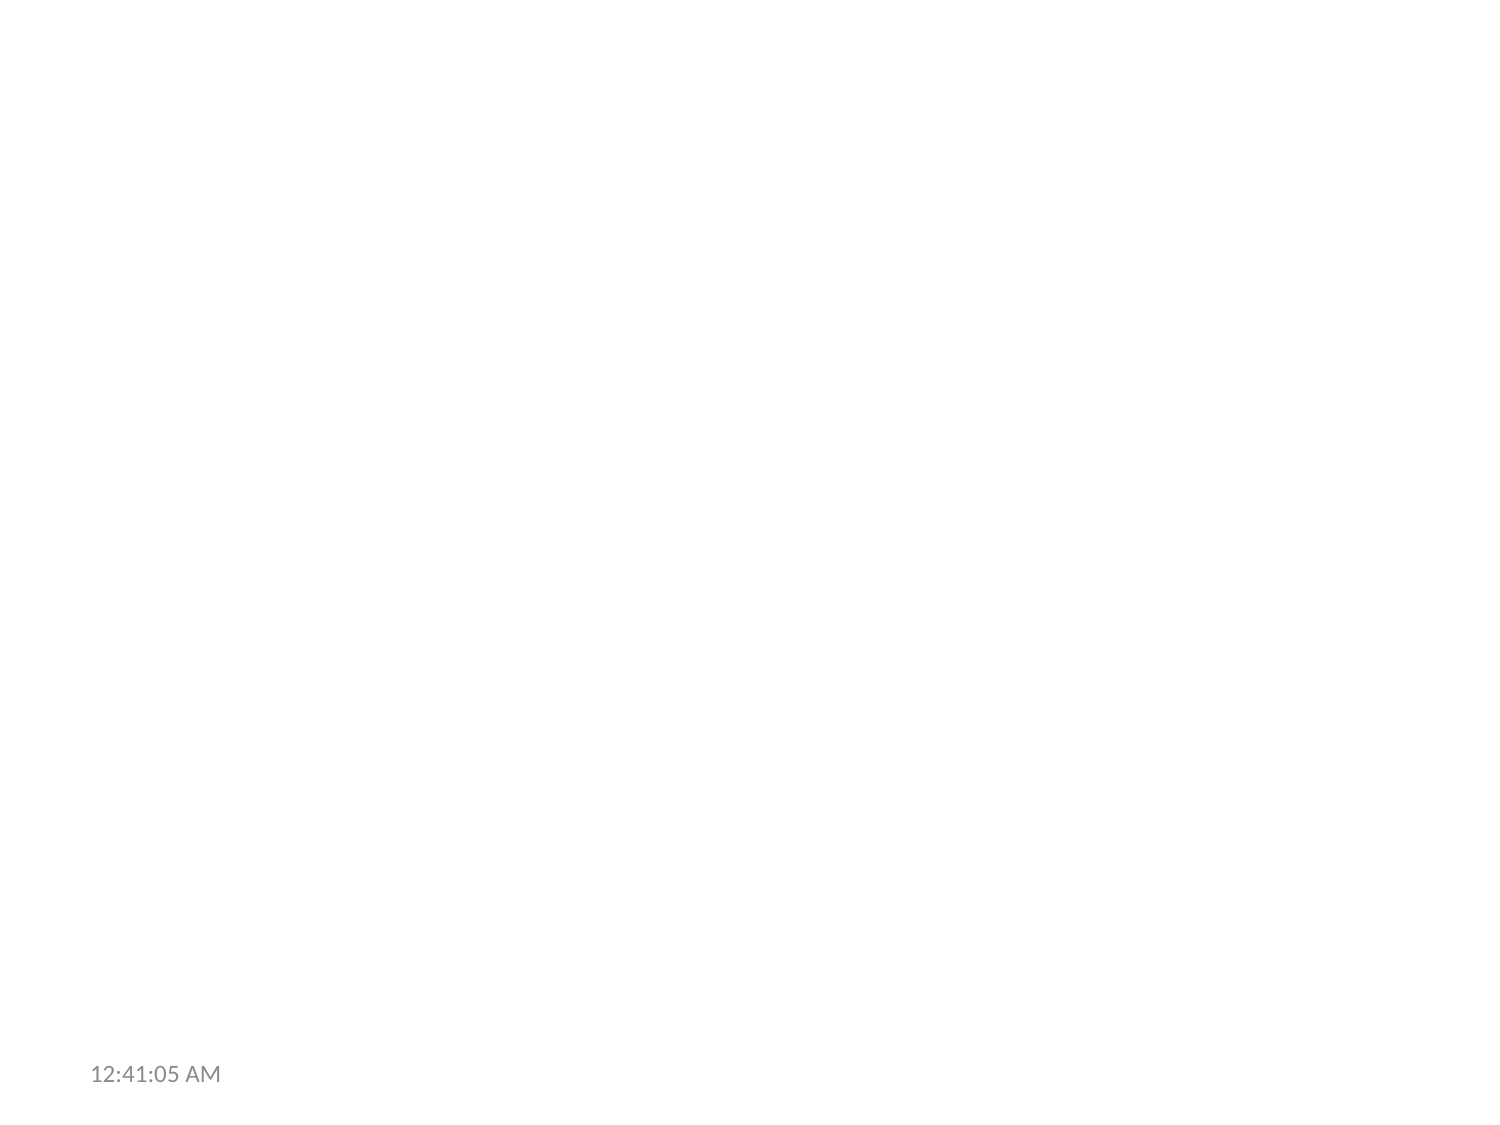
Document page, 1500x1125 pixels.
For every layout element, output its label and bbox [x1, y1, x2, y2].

slide_number [75, 1042, 425, 1103]
